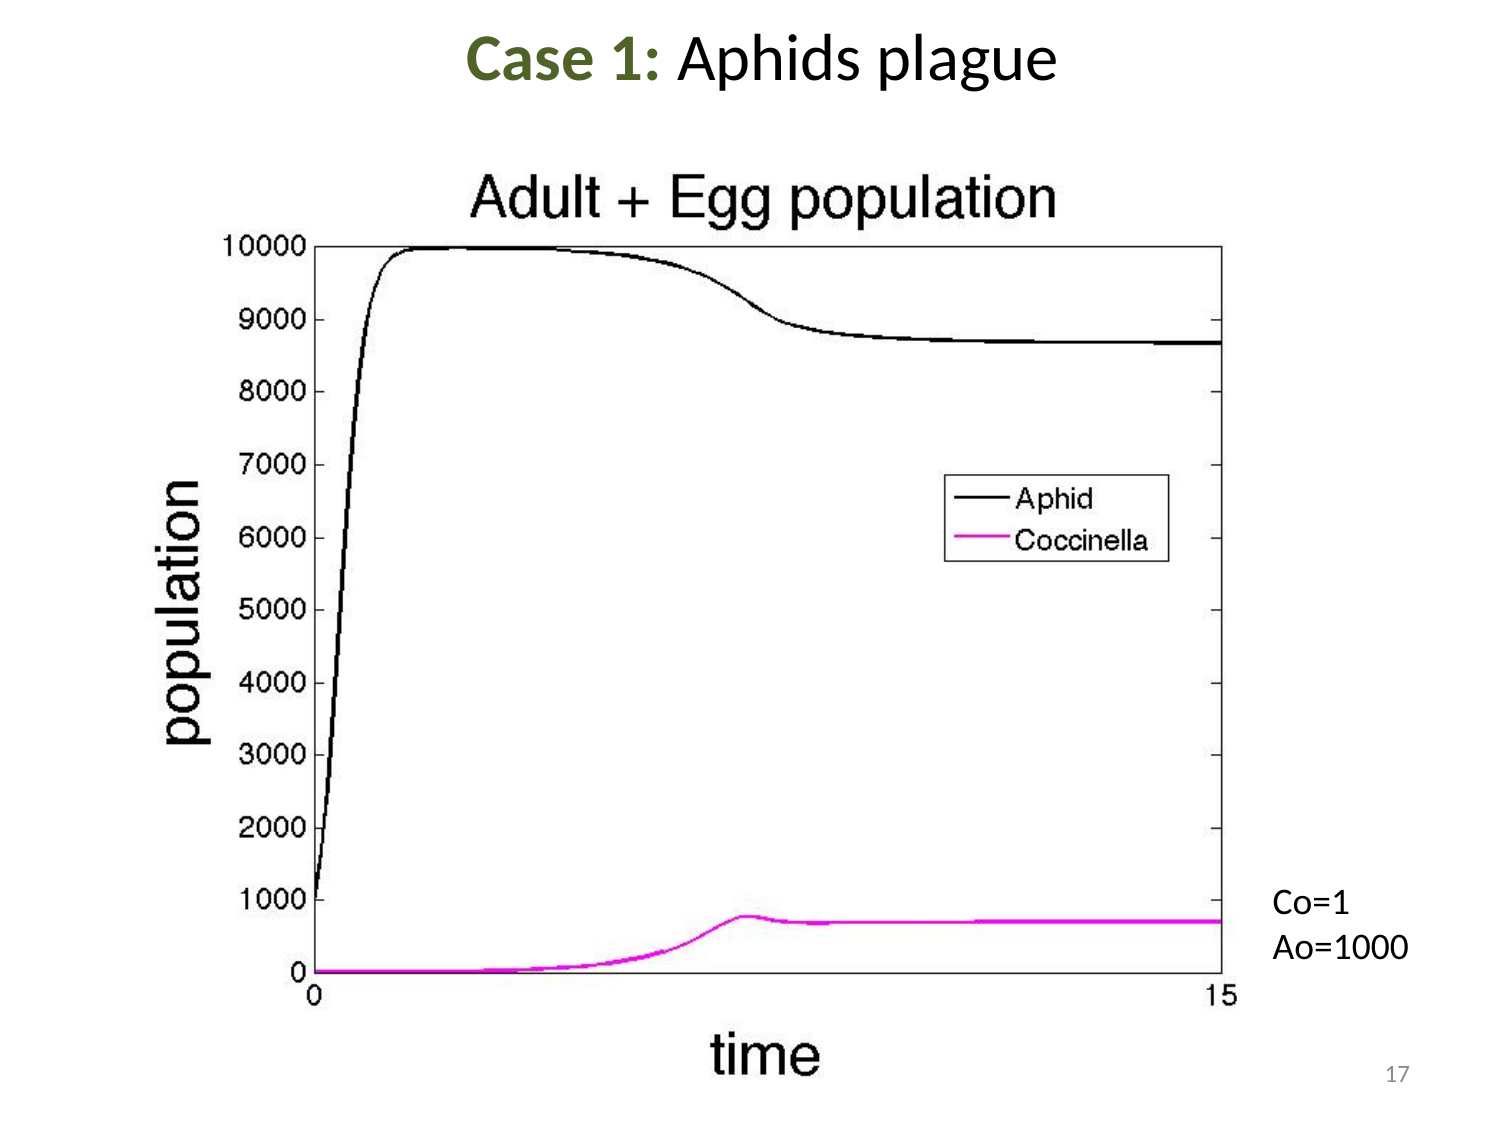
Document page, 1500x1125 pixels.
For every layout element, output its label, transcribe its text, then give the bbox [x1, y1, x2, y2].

title Case 1: Aphids plague [0, 0, 1500, 188]
picture [135, 160, 1337, 1092]
text_box Co=1 Ao=1000 [1340, 869, 1468, 975]
slide_number 17 [1074, 1042, 1425, 1103]
